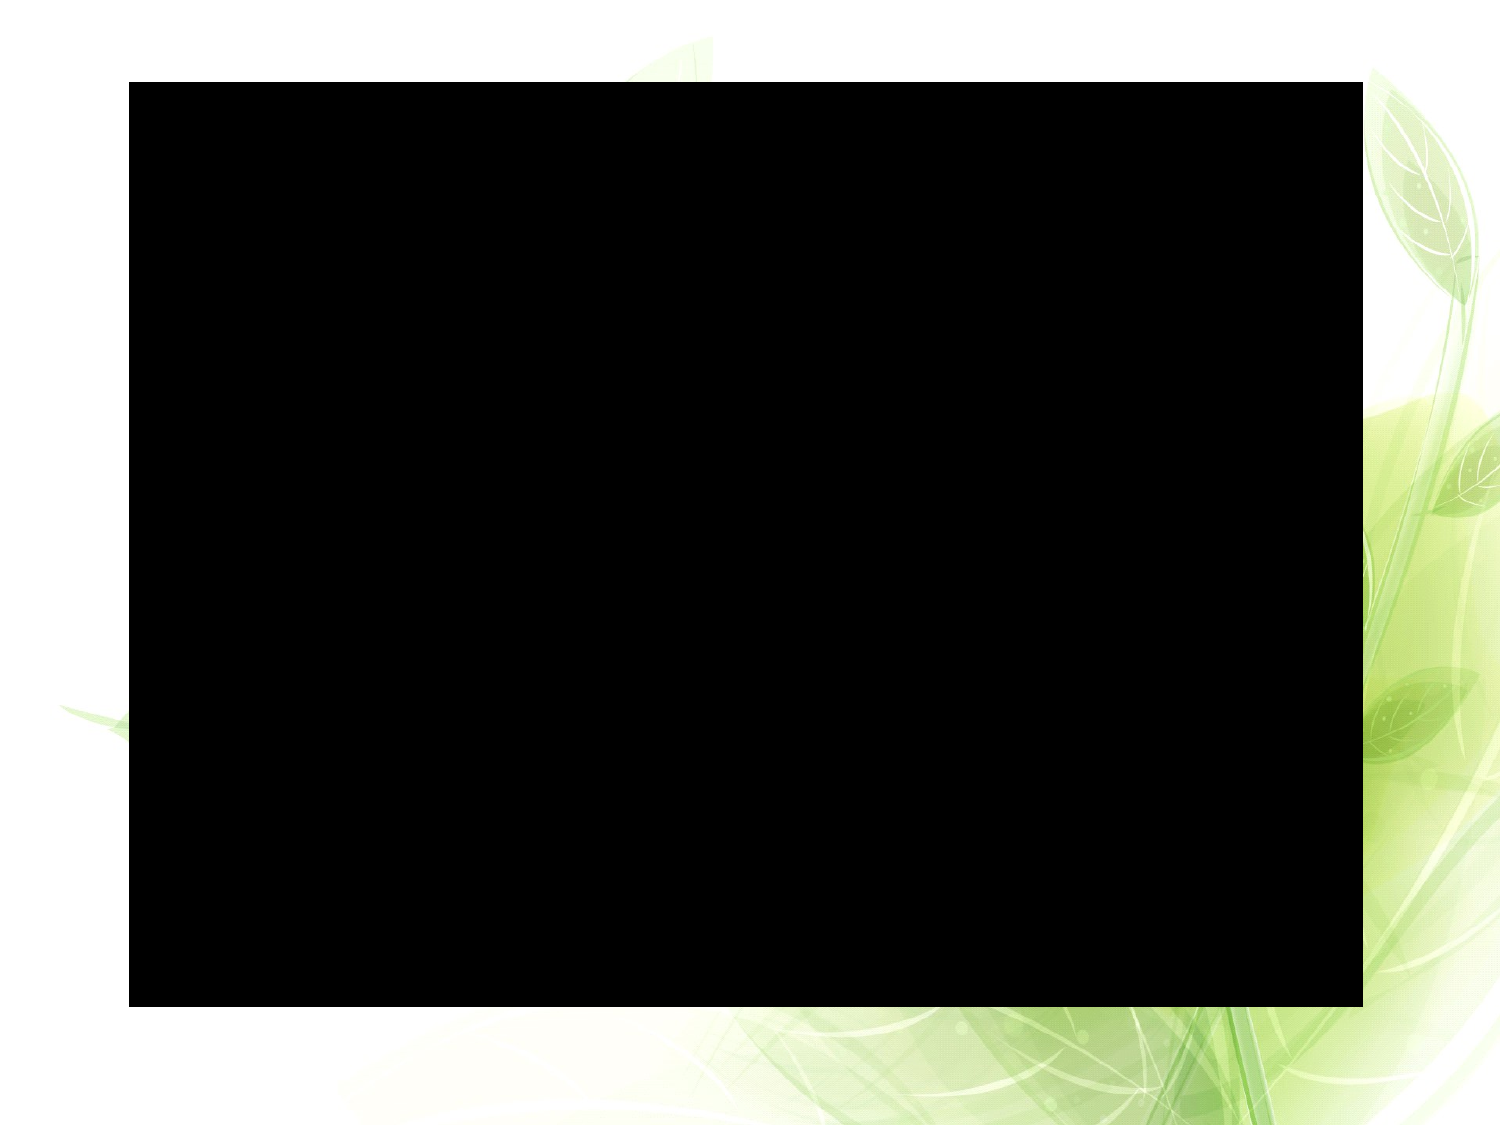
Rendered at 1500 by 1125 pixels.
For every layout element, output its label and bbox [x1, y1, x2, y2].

text_box [128, 81, 1364, 1009]
picture [0, 0, 1500, 1125]
